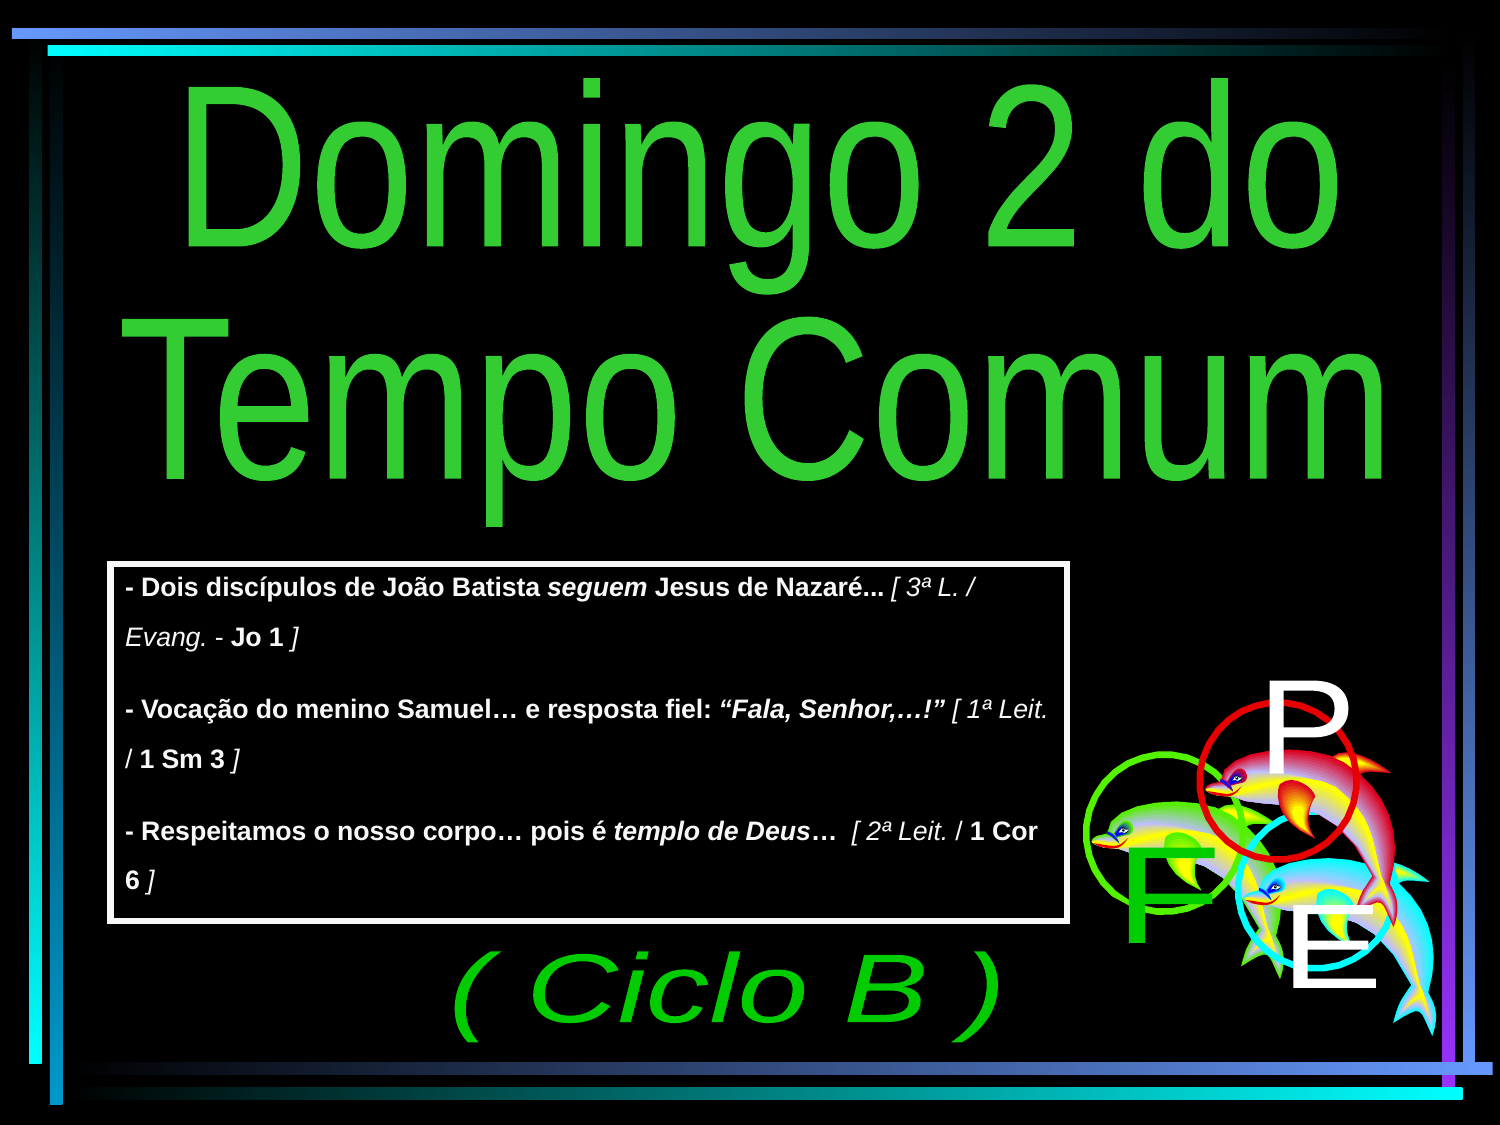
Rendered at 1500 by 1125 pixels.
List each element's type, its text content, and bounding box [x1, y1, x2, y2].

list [1092, 714, 1500, 981]
text_box - Dois discípulos de João Batista seguem Jesus de Nazaré... [ 3ª L. / Evang. - Jo 1 ] - Vocação do menino Samuel… e resposta fiel: “Fala, Senhor,…!” [ 1ª Leit. / 1 Sm 3 ] - Respeitamos o nosso corpo… pois é templo de Deus… [ 2ª Leit. / 1 Cor 6 ] [110, 563, 1068, 921]
